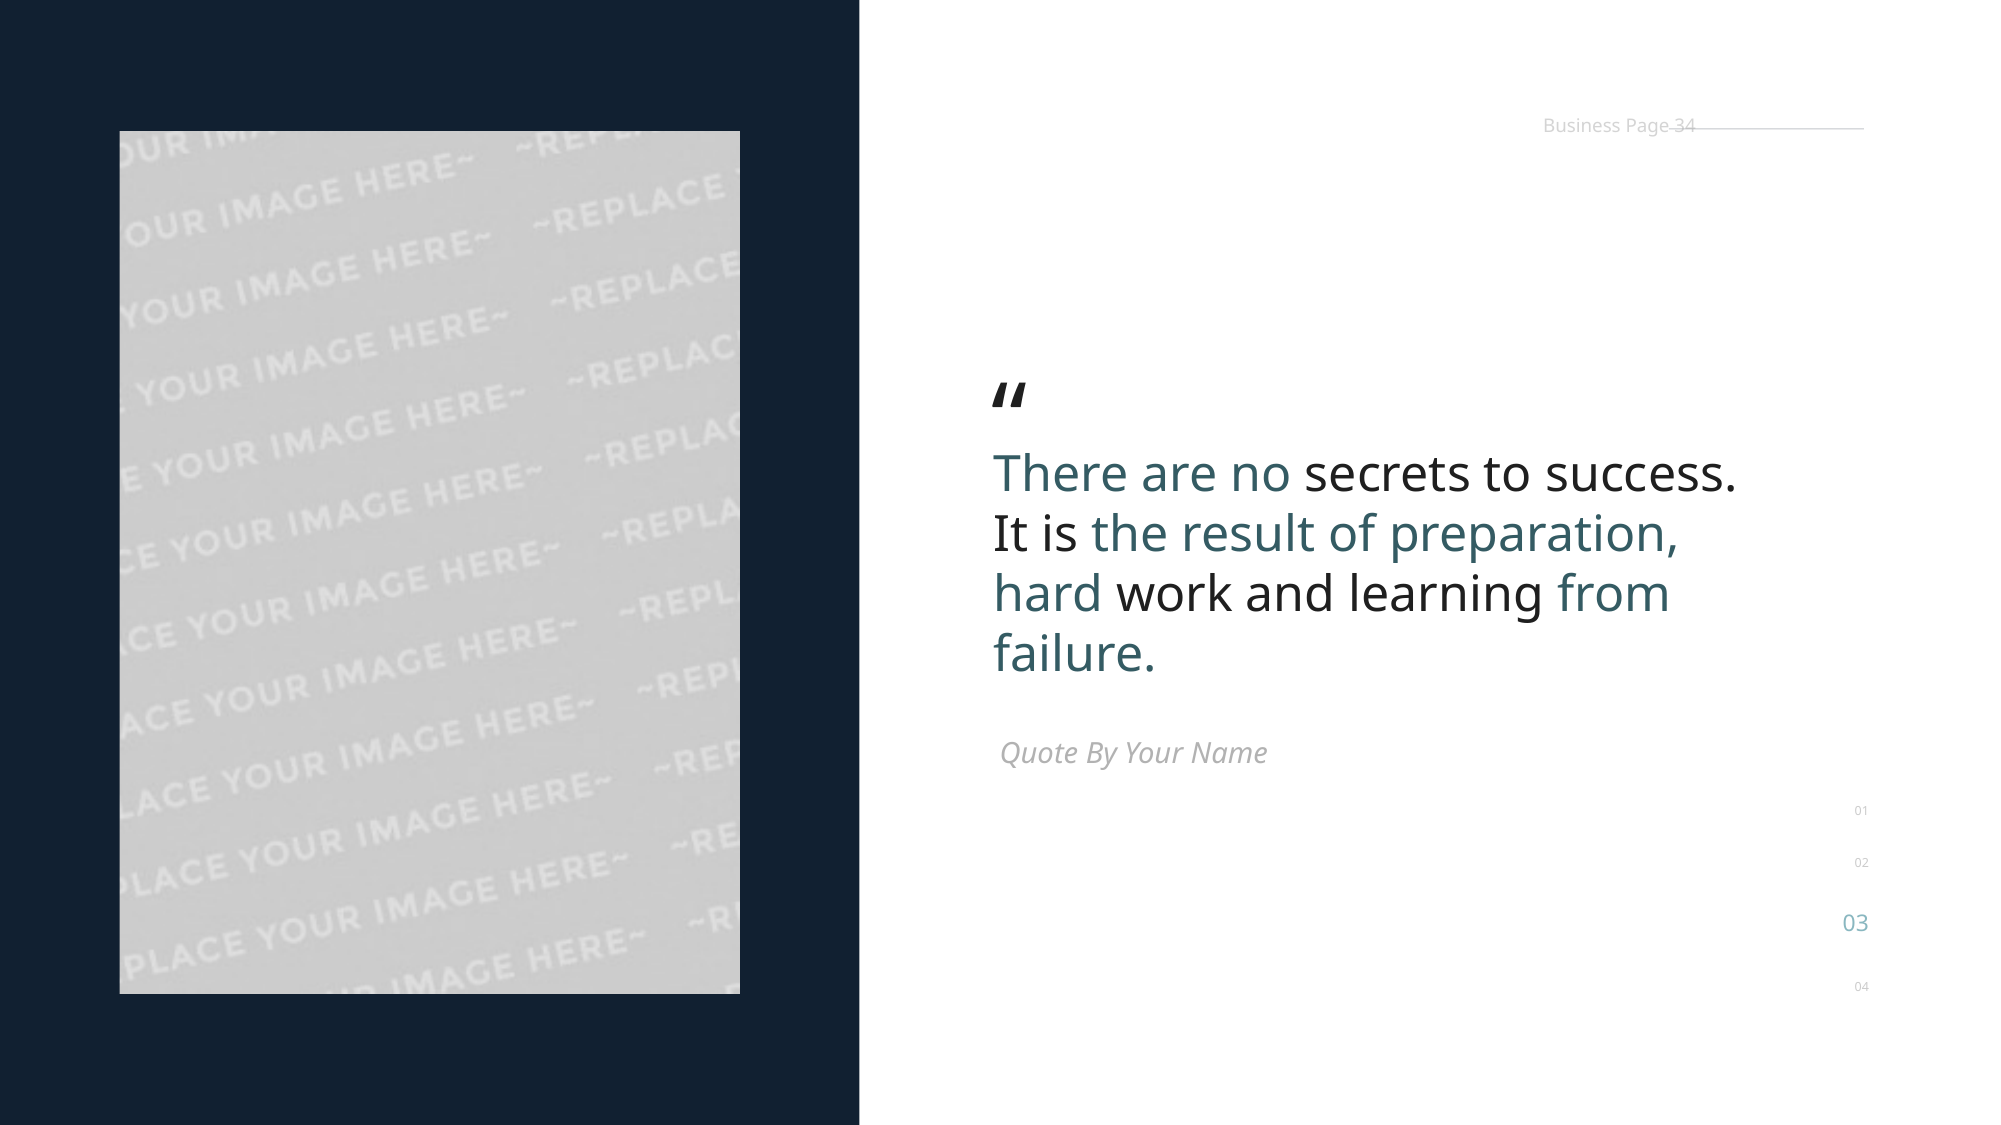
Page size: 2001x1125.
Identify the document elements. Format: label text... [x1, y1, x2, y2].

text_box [1827, 795, 1884, 1002]
text_box Business Page 34 [1457, 106, 1711, 147]
text_box There are no secrets to success. It is the result of preparation, hard work and learning from failure. [978, 433, 1765, 689]
text_box Quote By Your Name [984, 727, 1284, 777]
picture [119, 131, 740, 994]
text_box [0, 0, 860, 1125]
text_box “ [976, 347, 1074, 482]
